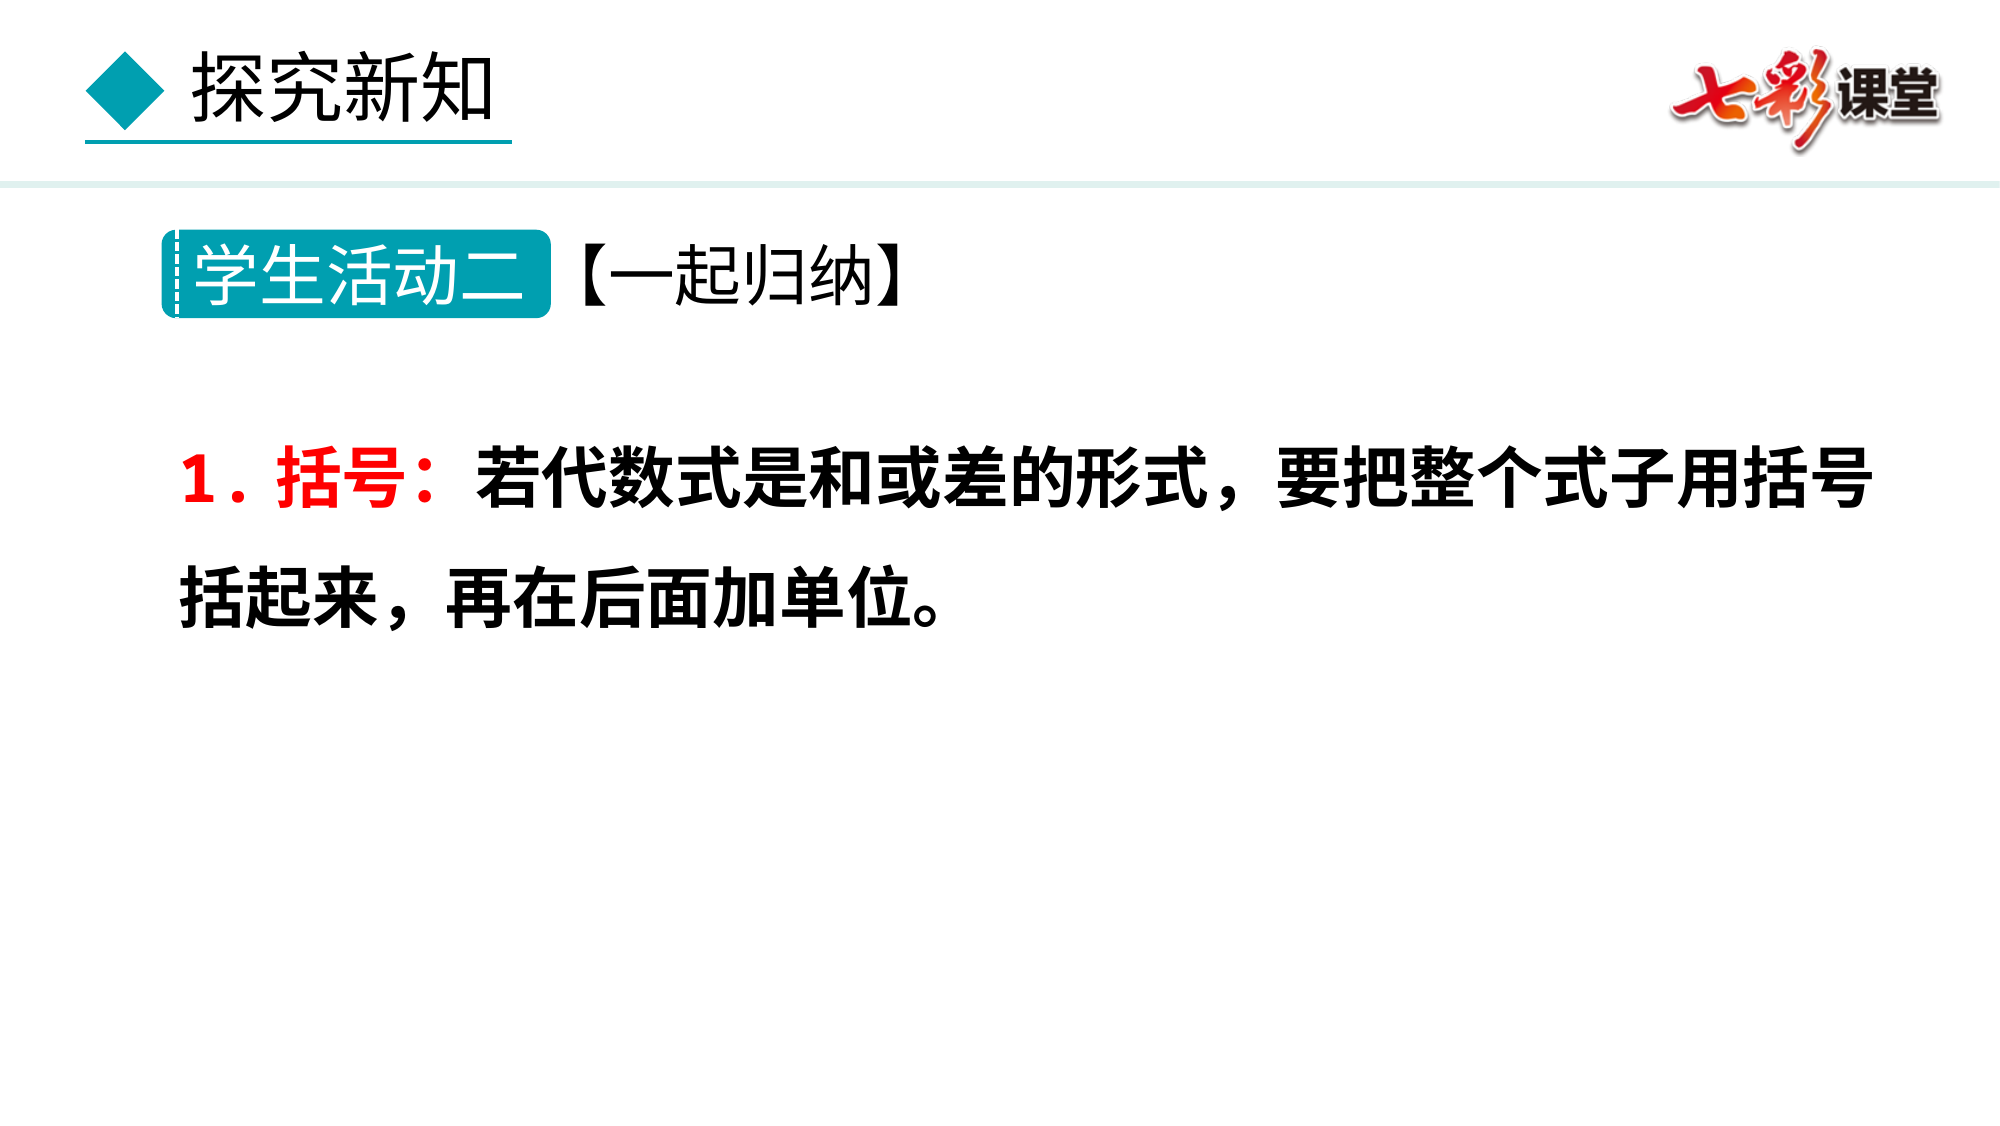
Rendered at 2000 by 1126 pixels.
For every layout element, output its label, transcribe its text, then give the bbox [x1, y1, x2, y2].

picture [1666, 42, 1948, 157]
text_box 1.括号：若代数式是和或差的形式，要把整个式子用括号括起来，再在后面加单位。 [159, 385, 1953, 695]
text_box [161, 225, 1036, 323]
